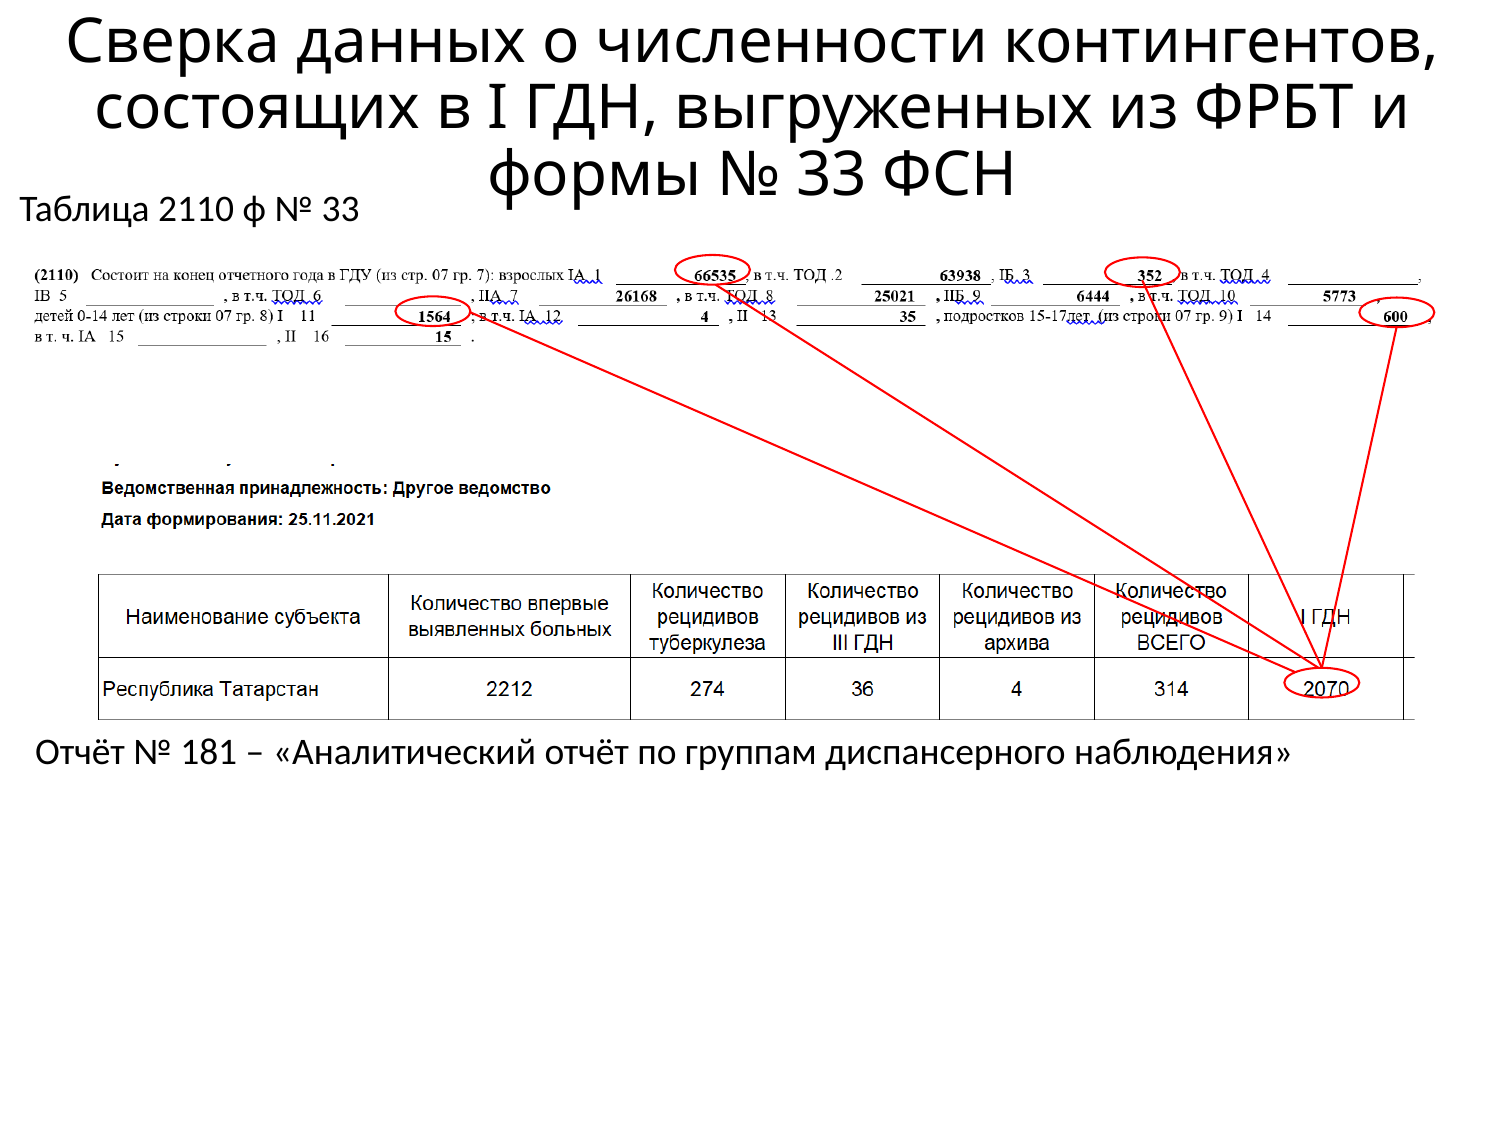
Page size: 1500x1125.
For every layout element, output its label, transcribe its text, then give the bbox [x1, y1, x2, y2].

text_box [715, 284, 1142, 312]
text_box [675, 253, 750, 265]
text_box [27, 265, 1438, 360]
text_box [1142, 280, 1322, 668]
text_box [1322, 326, 1397, 668]
text_box Отчёт № 181 – «Аналитический отчёт по группам диспансерного наблюдения» [20, 719, 1454, 780]
text_box Таблица 2110 ф № 33 [4, 176, 1438, 237]
text_box [1107, 256, 1177, 265]
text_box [470, 312, 1296, 673]
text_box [85, 464, 1415, 737]
title Сверка данных о численности контингентов, состоящих в I ГДН, выгруженных из ФРБТ и формы № 33 ФСН [4, 0, 1500, 218]
